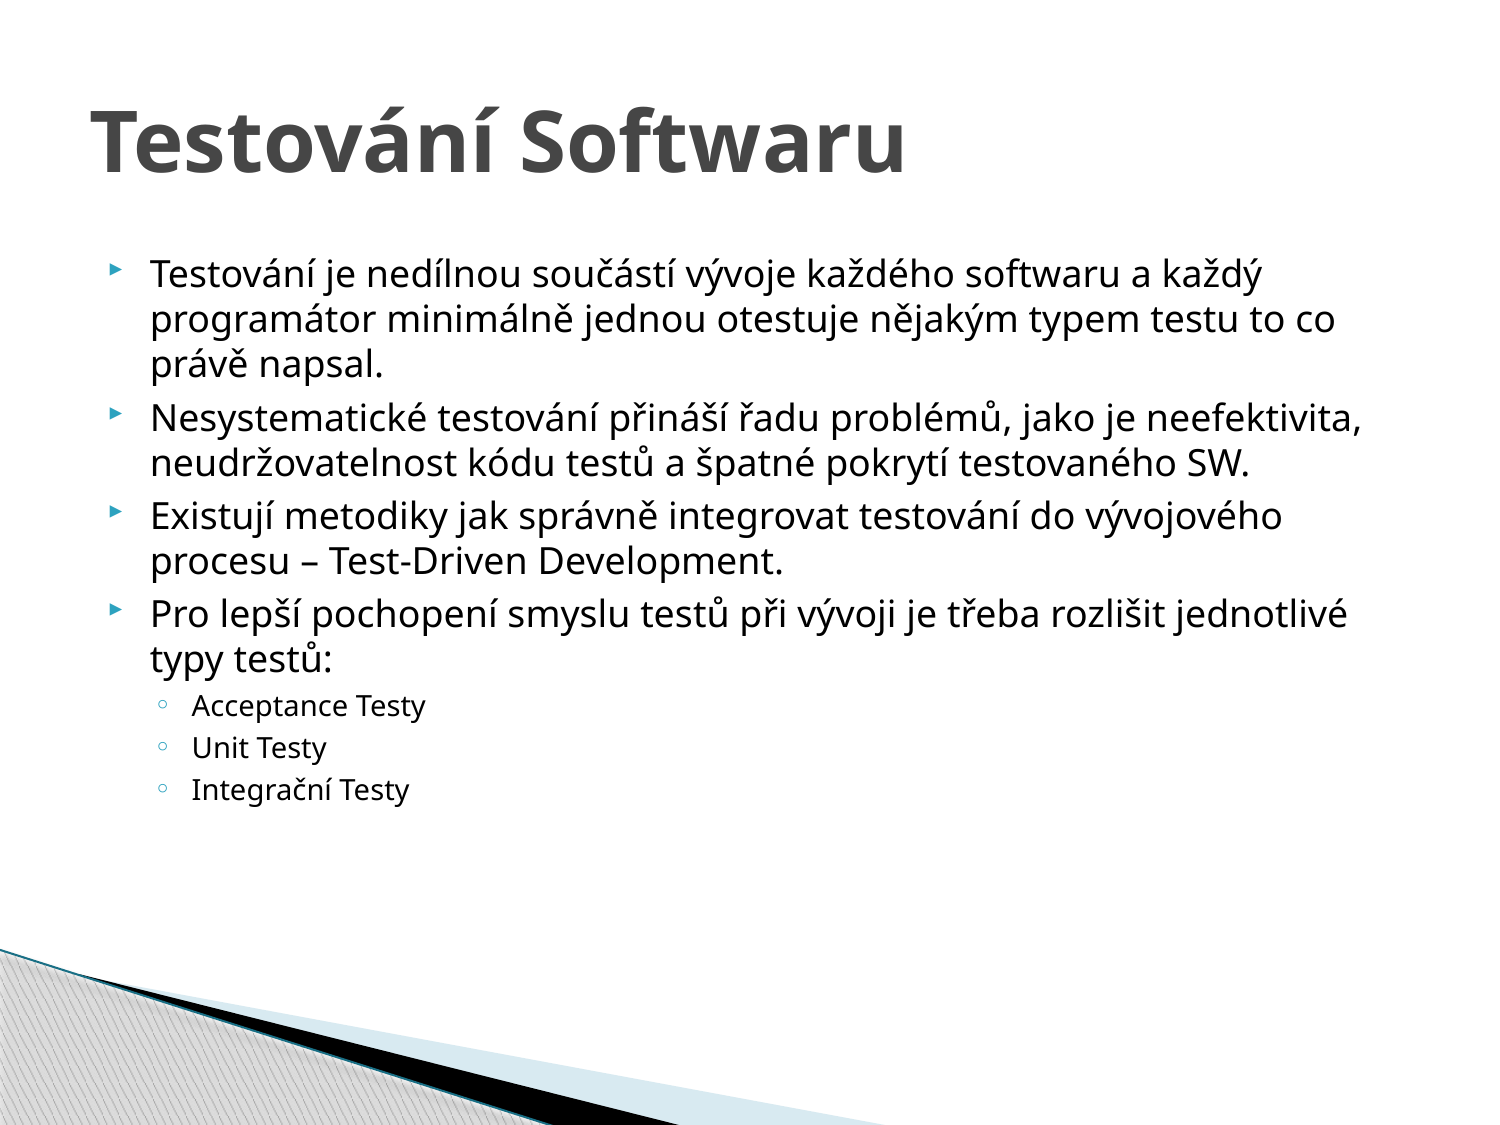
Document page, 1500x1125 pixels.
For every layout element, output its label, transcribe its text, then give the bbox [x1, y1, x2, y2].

list Testování je nedílnou součástí vývoje každého softwaru a každý programátor minimálně jednou otestuje nějakým typem testu to co právě napsal. Nesystematické testování přináší řadu problémů, jako je neefektivita, neudržovatelnost kódu testů a špatné pokrytí testovaného SW. Existují metodiky jak správně integrovat testování do vývojového procesu – Test-Driven Development. Pro lepší pochopení smyslu testů při vývoji je třeba rozlišit jednotlivé typy testů: Acceptance Testy Unit Testy Integrační Testy [75, 243, 1425, 986]
title Testování Softwaru [75, 45, 1425, 233]
